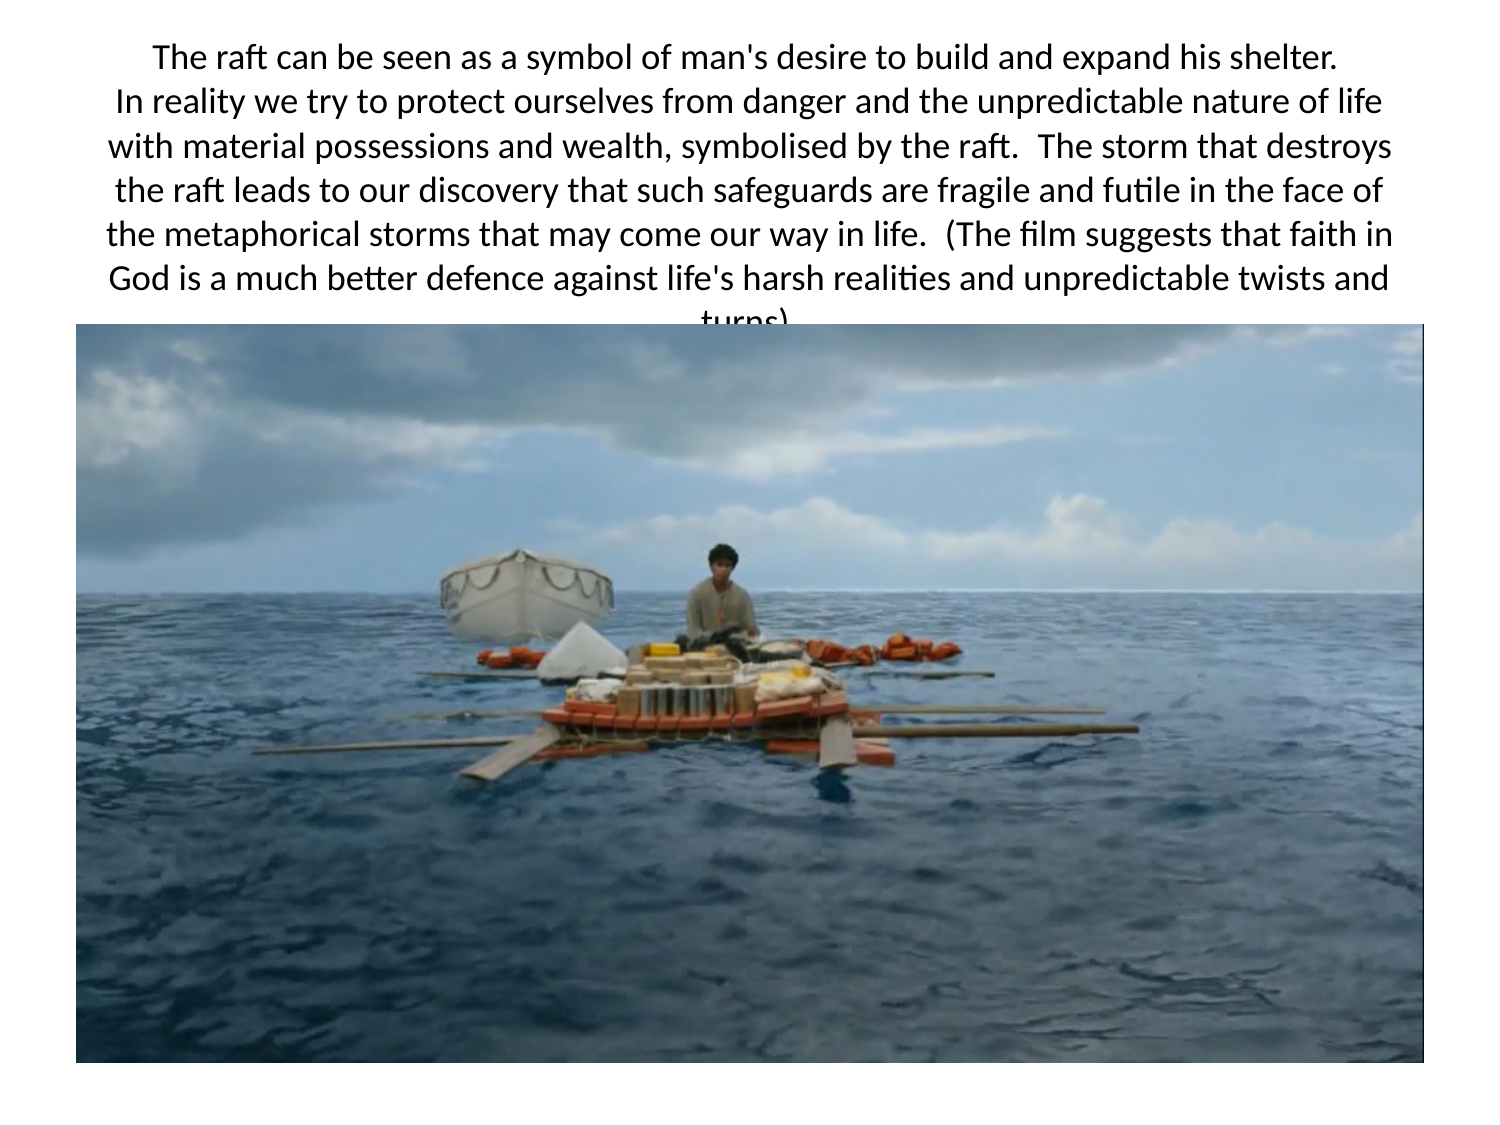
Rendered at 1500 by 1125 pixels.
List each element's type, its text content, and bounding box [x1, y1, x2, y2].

title The raft can be seen as a symbol of man's desire to build and expand his shelter. In reality we try to protect ourselves from danger and the unpredictable nature of life with material possessions and wealth, symbolised by the raft. The storm that destroys the raft leads to our discovery that such safeguards are fragile and futile in the face of the metaphorical storms that may come our way in life. (The film suggests that faith in God is a much better defence against life's harsh realities and unpredictable twists and turns). [75, 24, 1425, 325]
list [75, 324, 1424, 1063]
